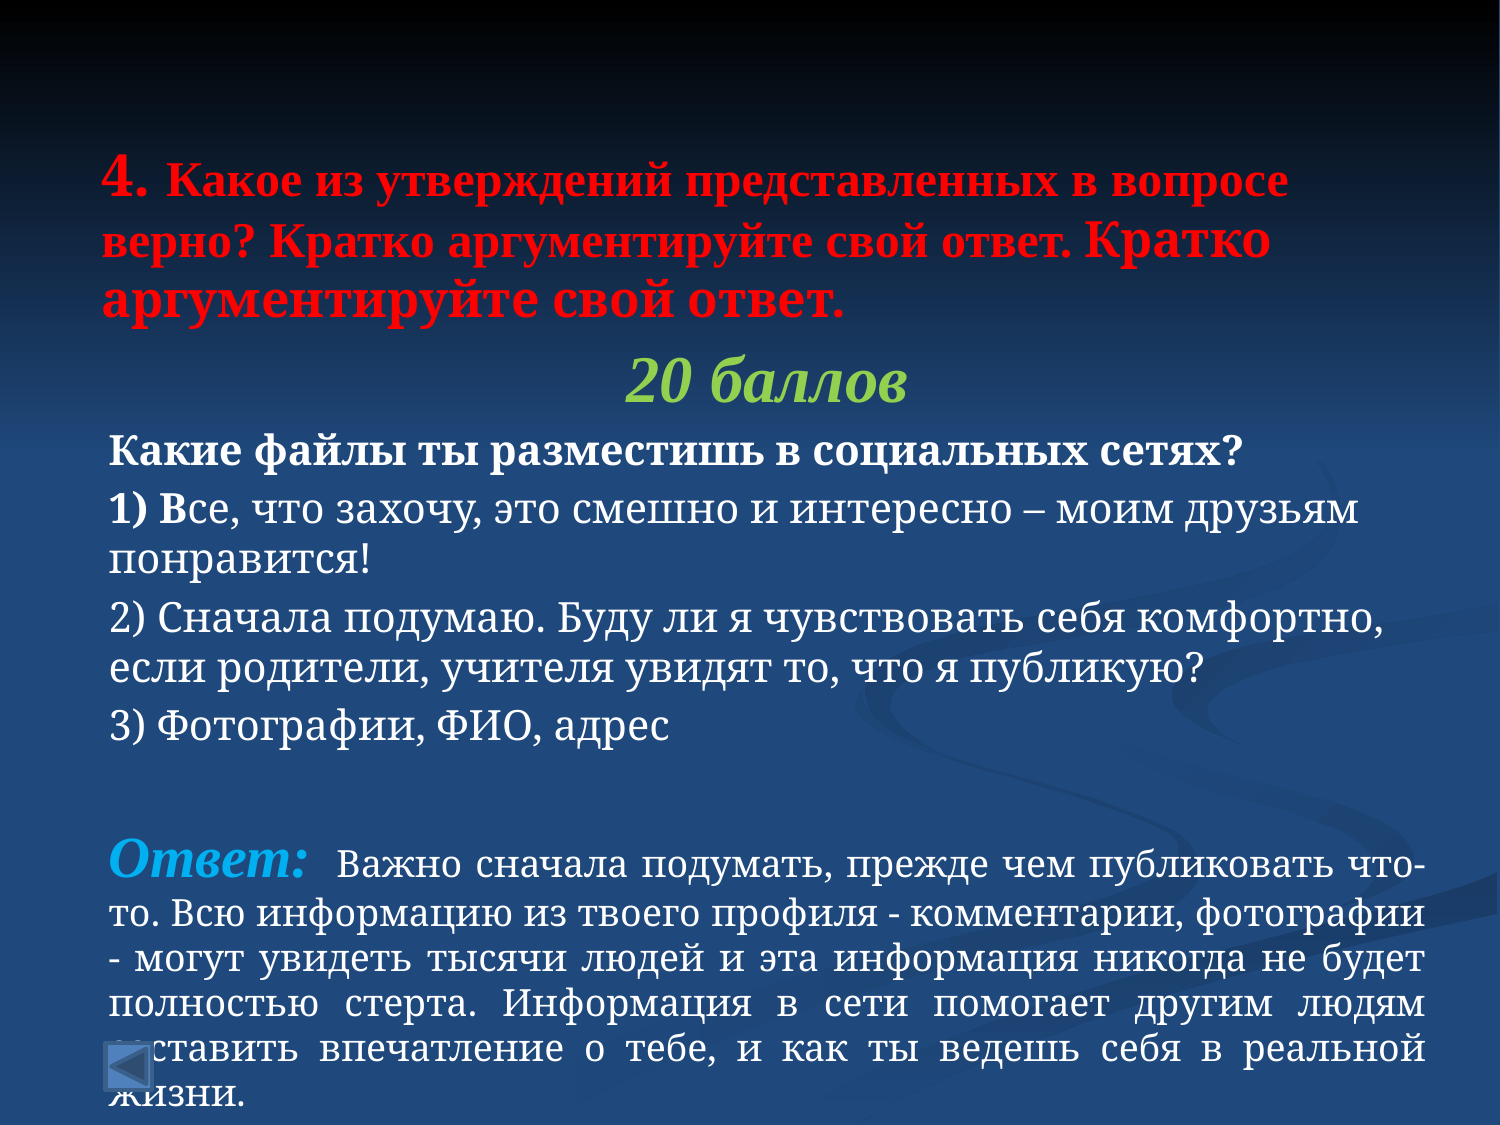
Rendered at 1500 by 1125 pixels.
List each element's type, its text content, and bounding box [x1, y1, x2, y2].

text_box 4. Какое из утверждений представленных в вопросе верно? Кратко аргументируйте свой ответ. Кратко аргументируйте свой ответ. [86, 124, 1437, 312]
text_box [103, 1041, 154, 1092]
text_box 20 баллов Какие файлы ты разместишь в социальных сетях? 1) Все, что захочу, это смешно и интересно – моим друзьям понравится! 2) Сначала подумаю. Буду ли я чувствовать себя комфортно, если родители, учителя увидят то, что я публикую? 3) Фотографии, ФИО, адрес Ответ: Важно сначала подумать, прежде чем публиковать что-то. Всю информацию из твоего профиля - комментарии, фотографии - могут увидеть тысячи людей и эта информация никогда не будет полностью стерта. Информация в сети помогает другим людям составить впечатление о тебе, и как ты ведешь себя в реальной жизни. [93, 328, 1442, 1125]
title [74, 44, 1426, 233]
